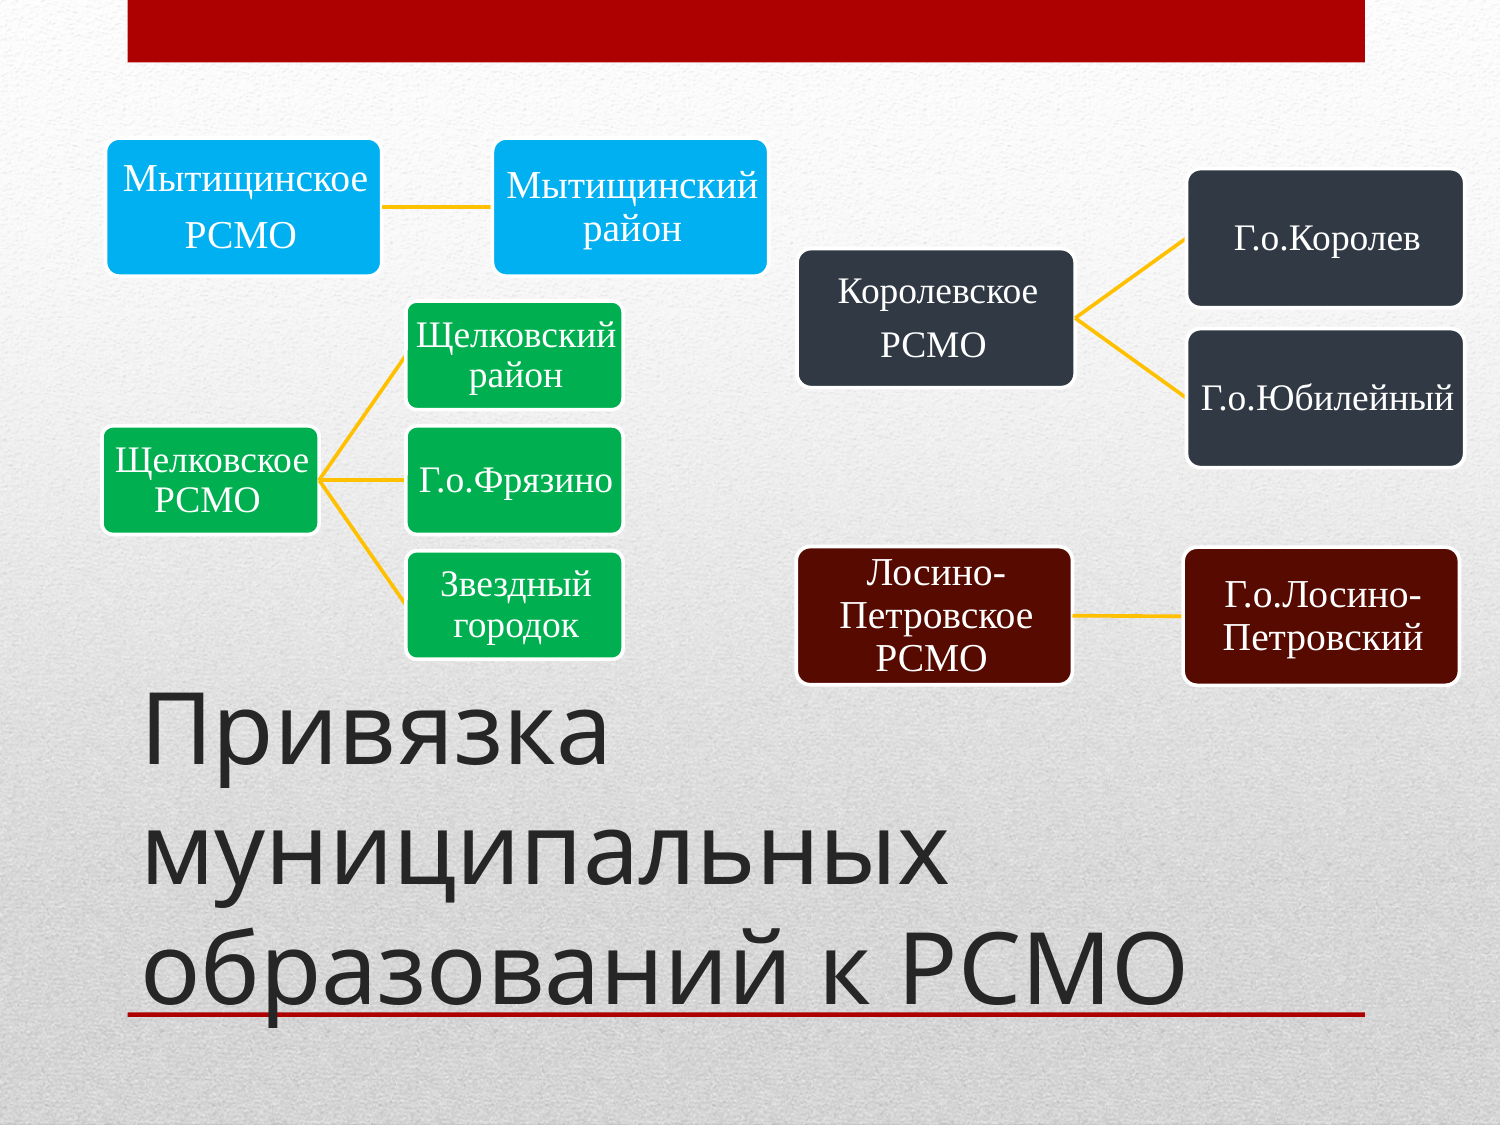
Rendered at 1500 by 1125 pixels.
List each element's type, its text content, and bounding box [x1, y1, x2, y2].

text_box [796, 118, 1466, 519]
title Привязка муниципальных образований к РСМО [125, 769, 1238, 1032]
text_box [795, 500, 1461, 732]
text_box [104, 91, 770, 323]
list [0, 300, 791, 661]
